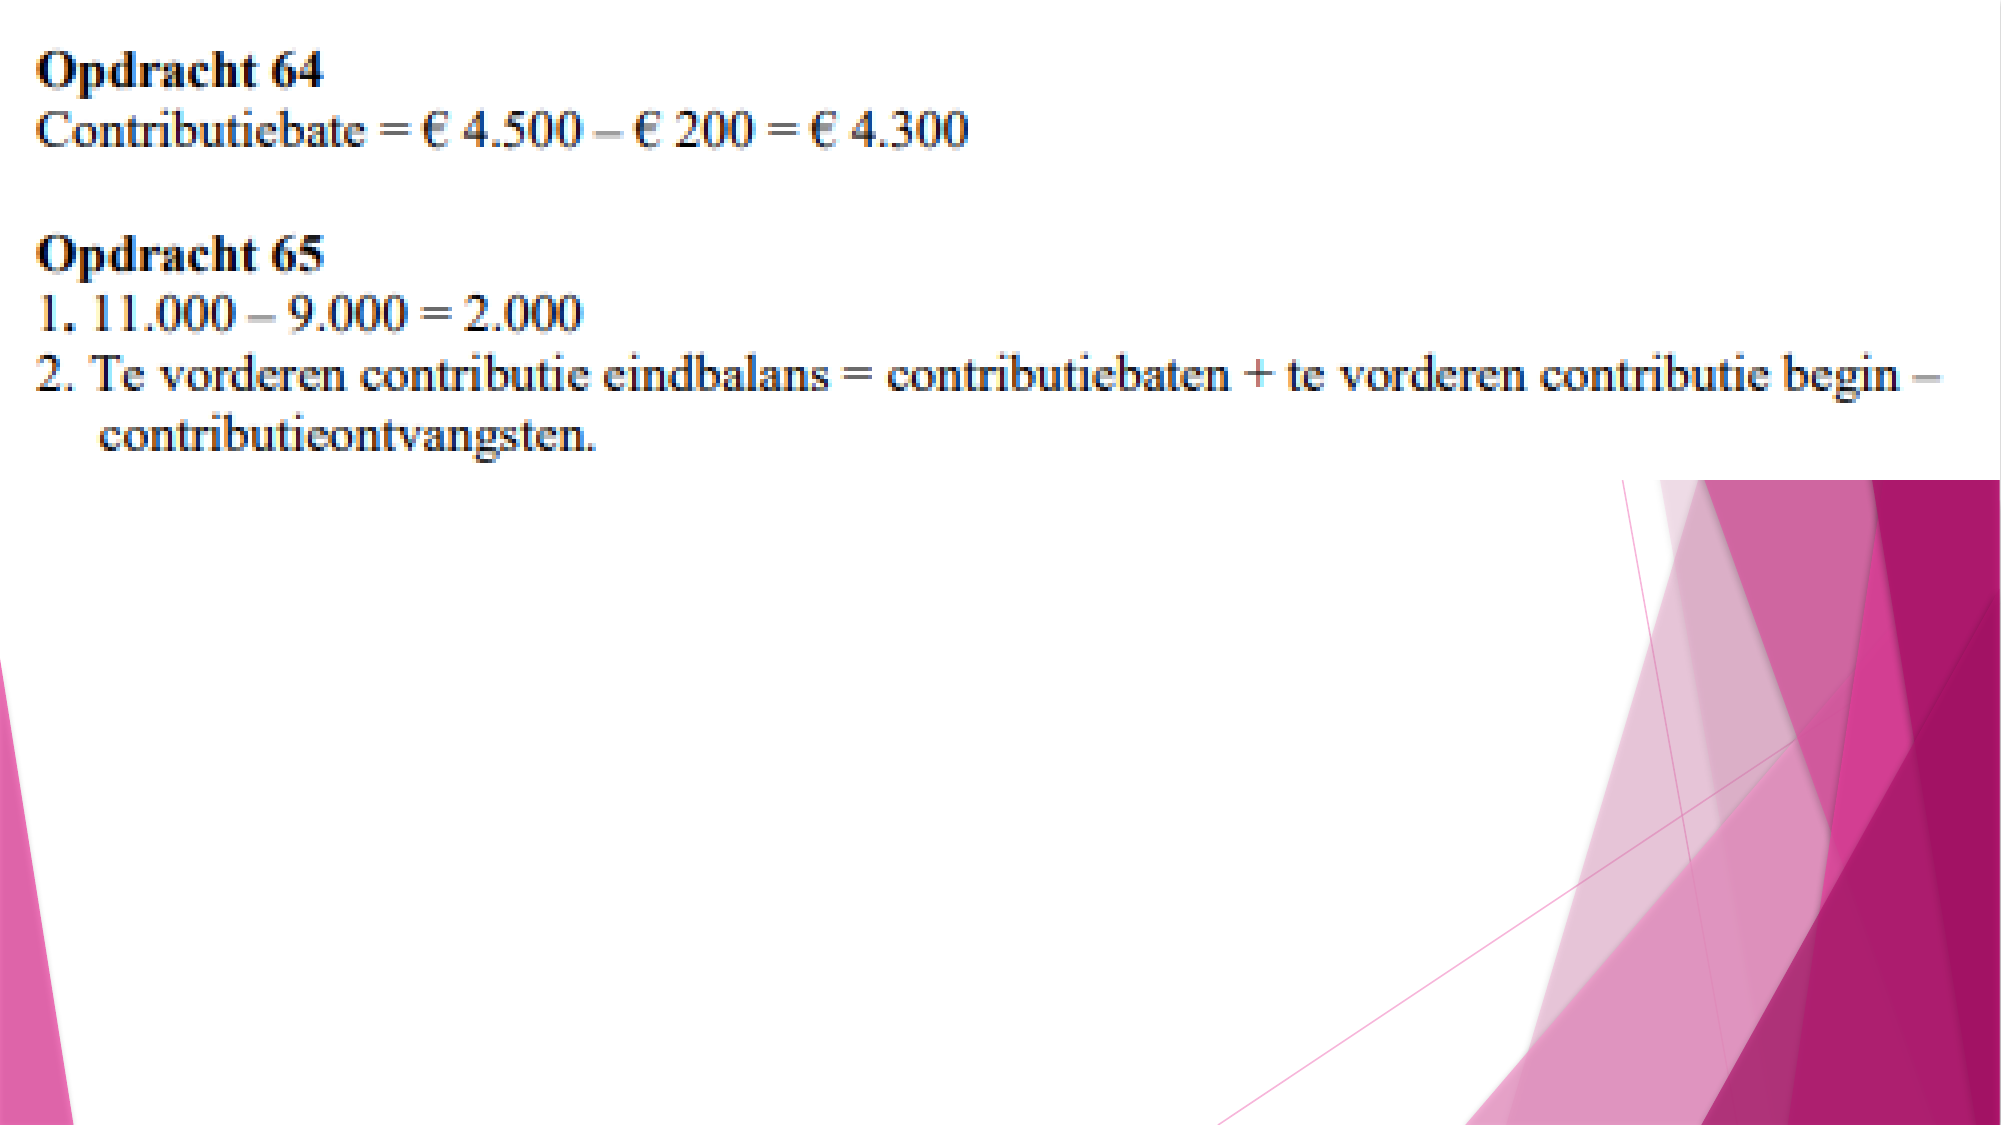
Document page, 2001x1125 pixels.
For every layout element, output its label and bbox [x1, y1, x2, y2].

picture [0, 0, 2000, 481]
